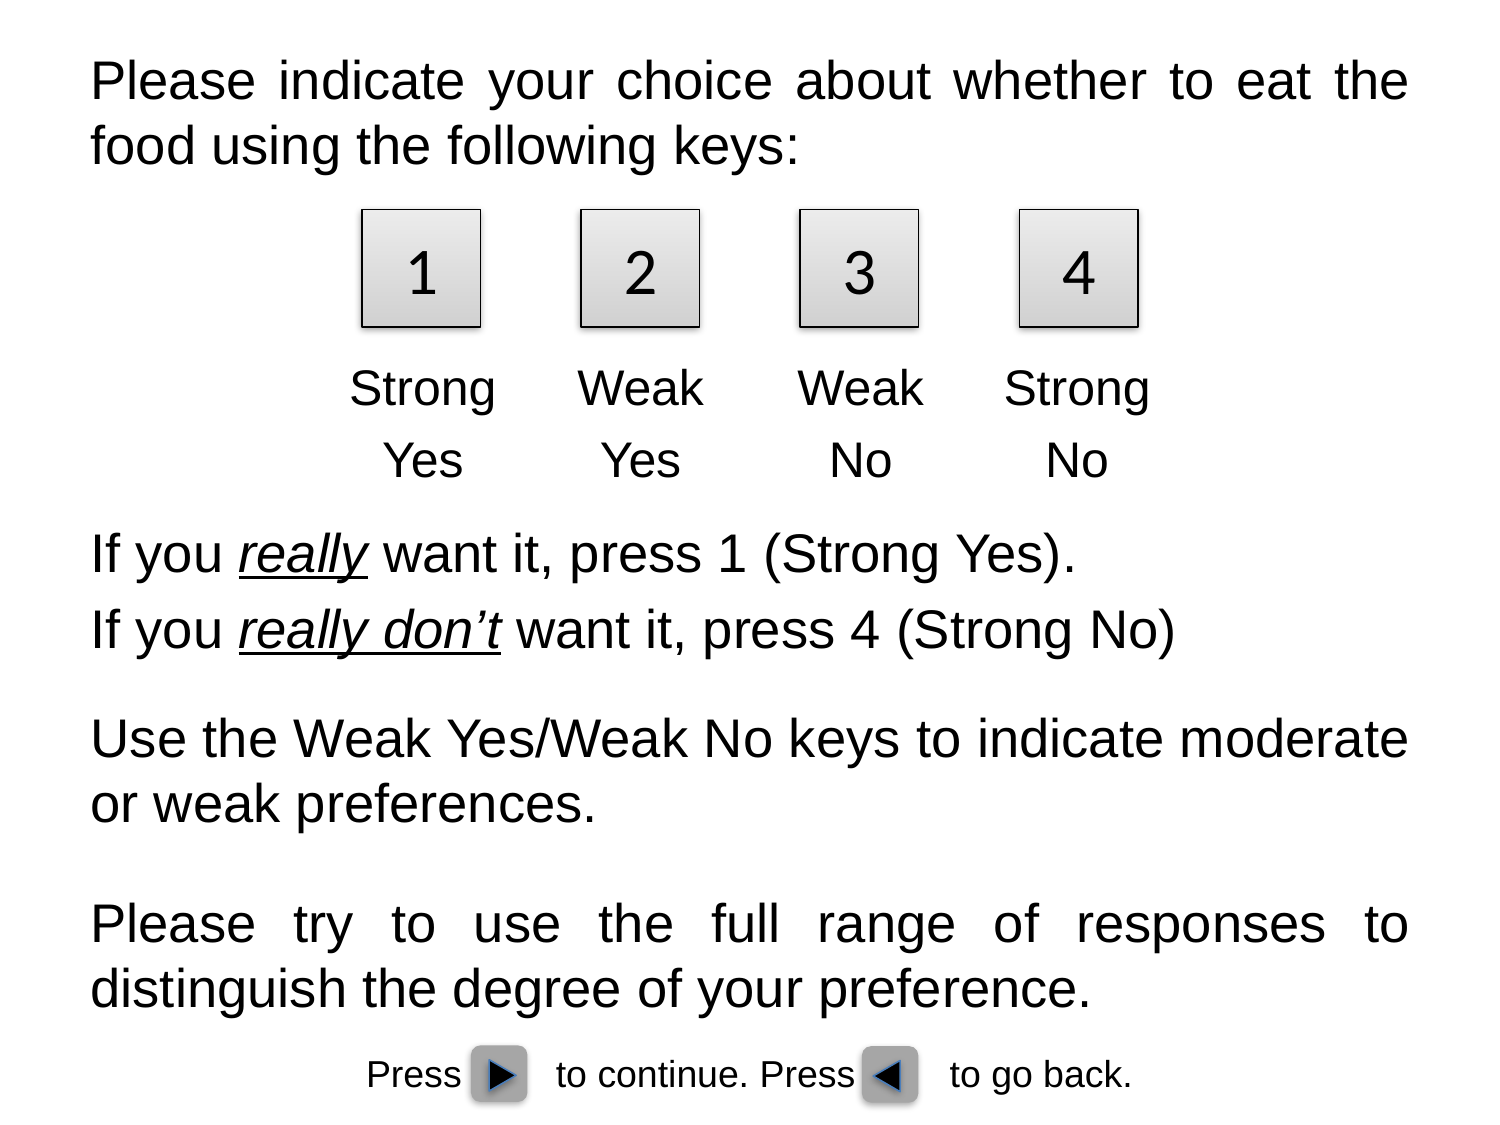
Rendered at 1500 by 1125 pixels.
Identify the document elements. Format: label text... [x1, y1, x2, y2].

list Please indicate your choice about whether to eat the food using the following keys: If you really want it, press 1 (Strong Yes). If you really don’t want it, press 4 (Strong No) Use the Weak Yes/Weak No keys to indicate moderate or weak preferences. Please try to use the full range of responses to distinguish the degree of your preference. [75, 37, 1425, 1033]
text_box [332, 208, 1167, 495]
